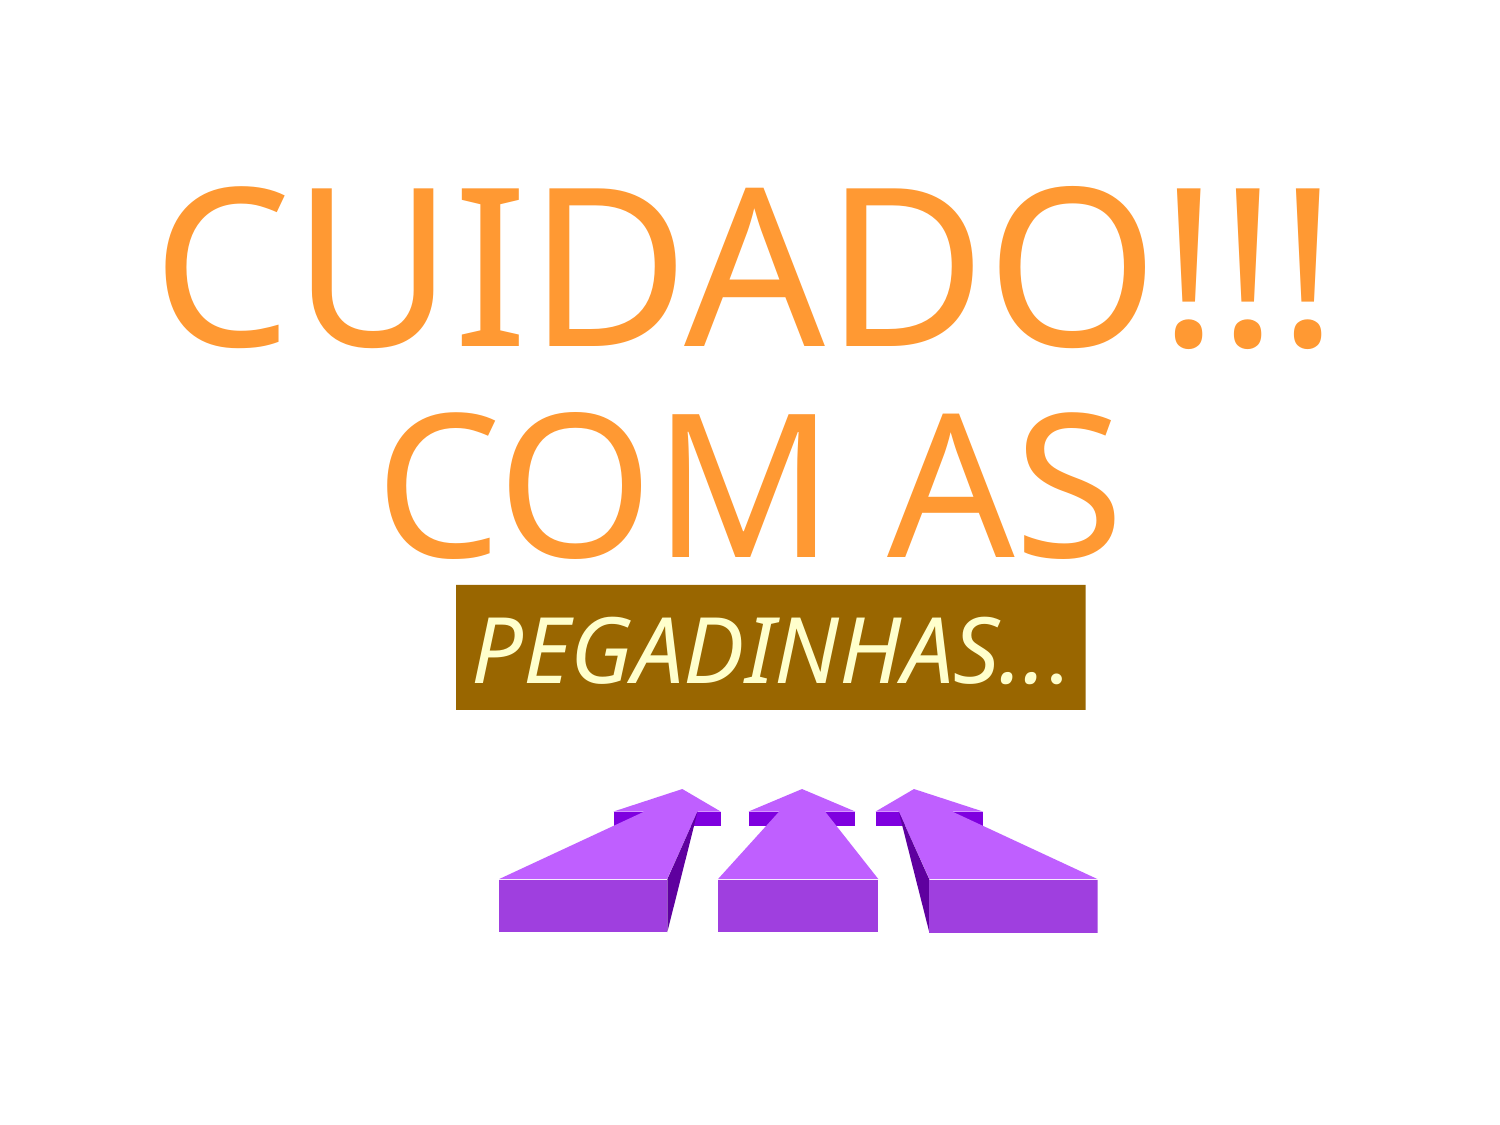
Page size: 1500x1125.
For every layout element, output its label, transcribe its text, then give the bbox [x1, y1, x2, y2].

text_box COM AS [359, 349, 1140, 605]
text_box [498, 788, 1098, 934]
text_box PEGADINHAS... [456, 584, 1086, 710]
text_box CUIDADO!!! [137, 118, 1354, 399]
